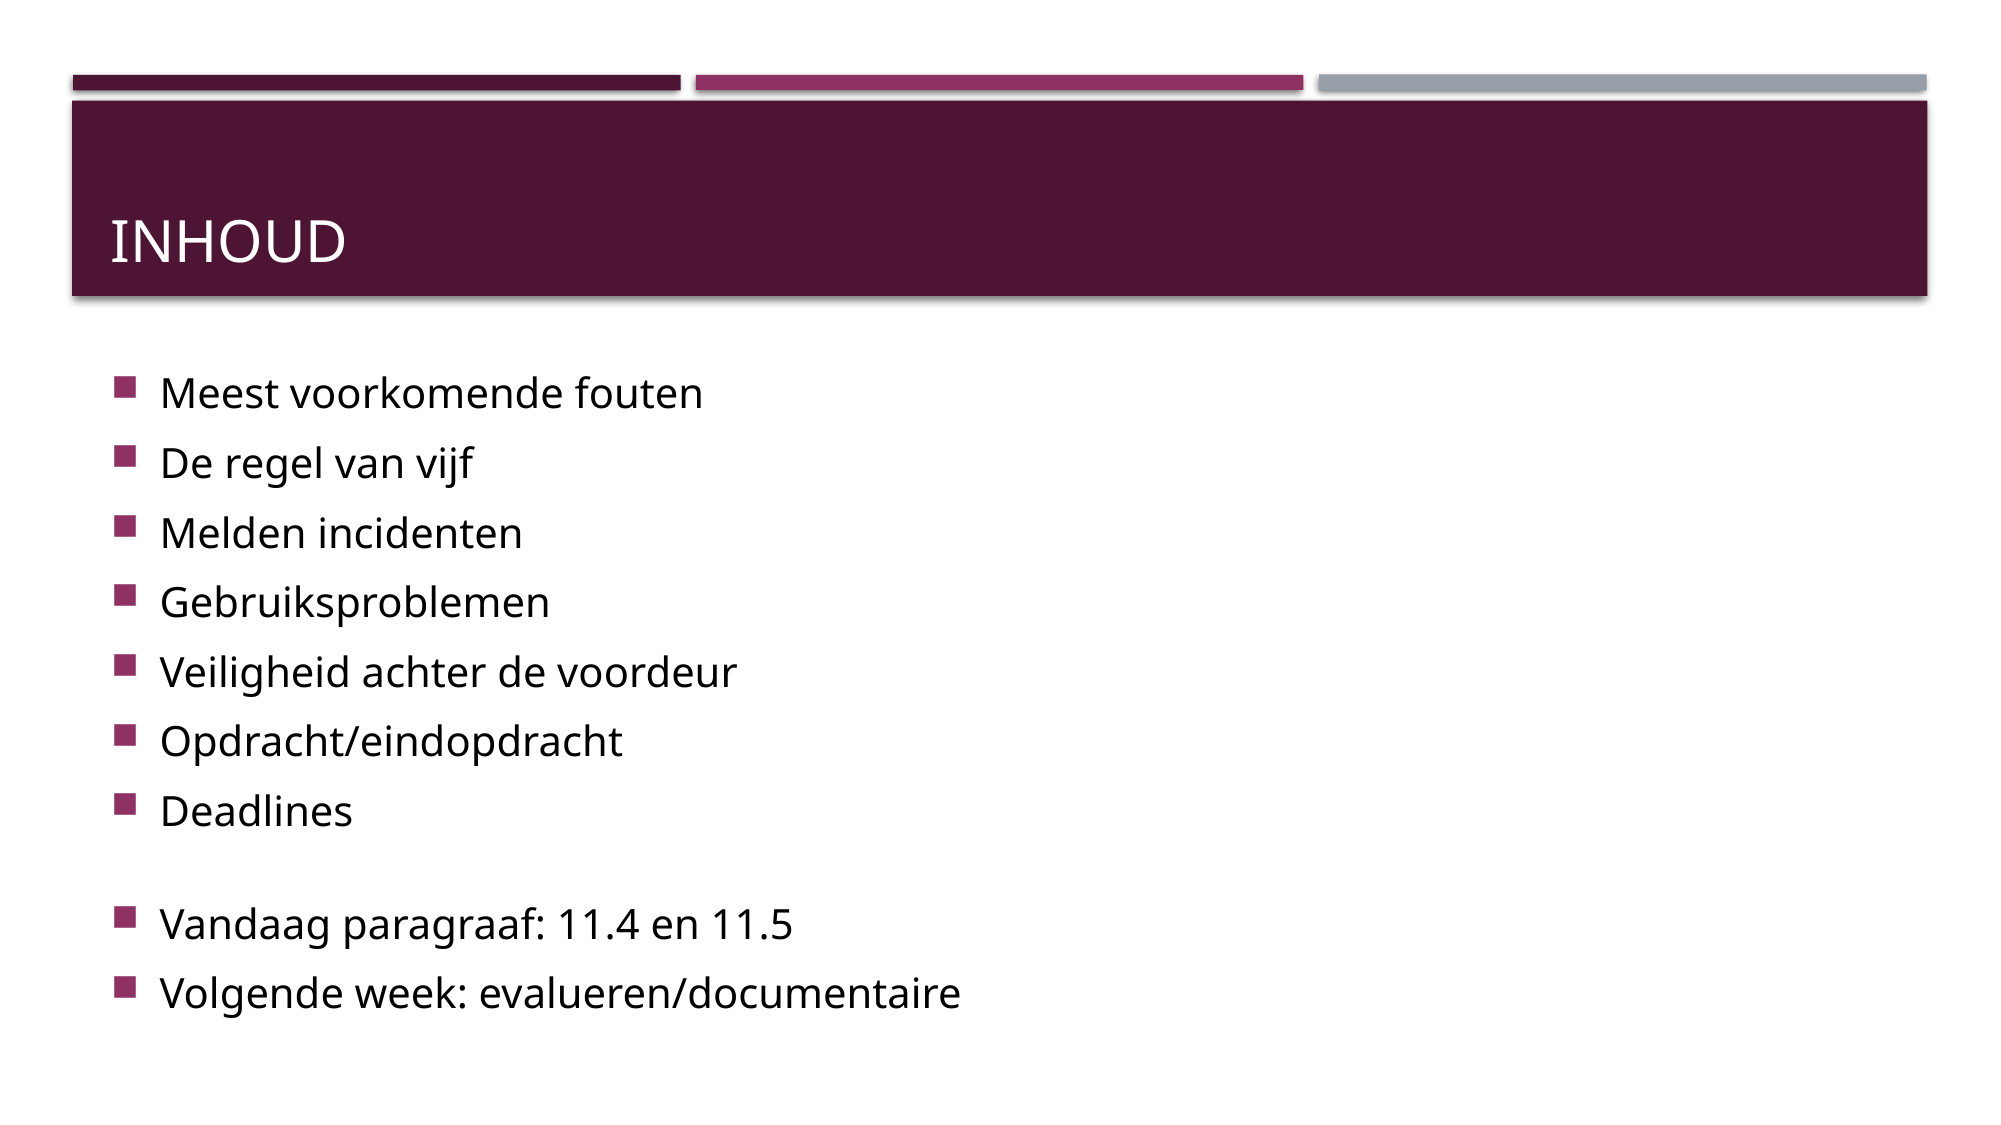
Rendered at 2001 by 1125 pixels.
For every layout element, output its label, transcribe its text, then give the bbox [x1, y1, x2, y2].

title inhoud [95, 115, 1905, 282]
list Meest voorkomende fouten De regel van vijf Melden incidenten Gebruiksproblemen Veiligheid achter de voordeur Opdracht/eindopdracht Deadlines Vandaag paragraaf: 11.4 en 11.5 Volgende week: evalueren/documentaire [95, 357, 1905, 1027]
